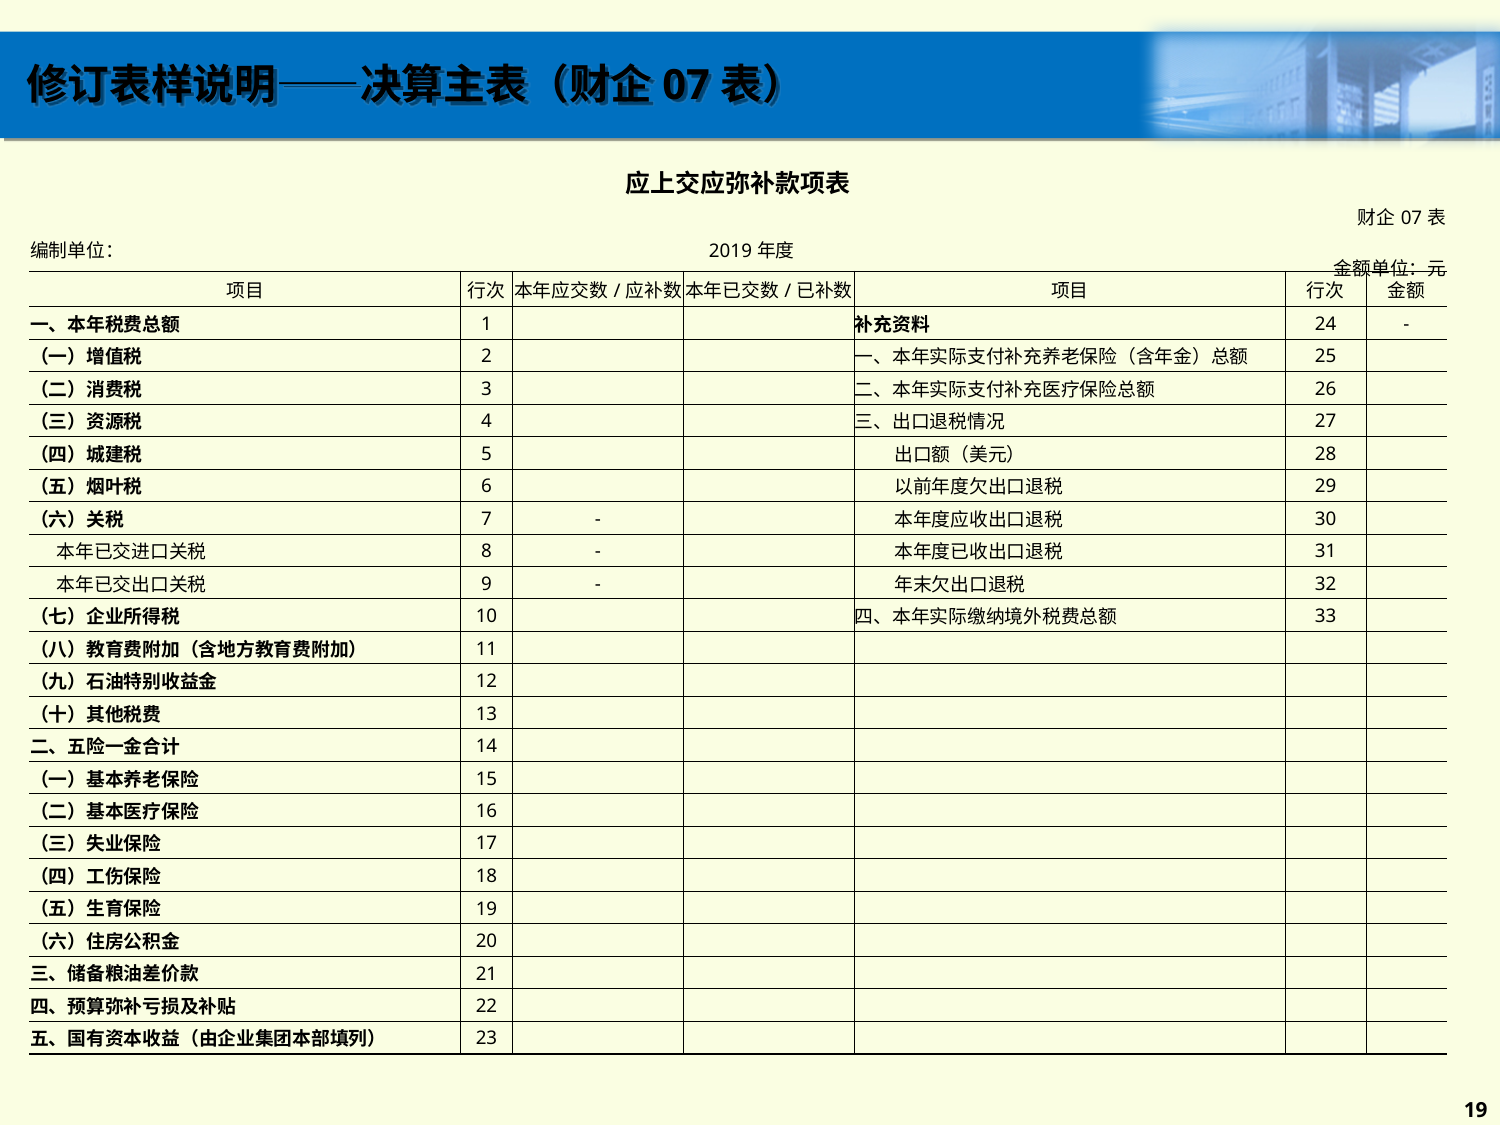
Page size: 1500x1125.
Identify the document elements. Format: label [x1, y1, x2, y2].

table_cell [855, 859, 1285, 891]
table_cell [1286, 272, 1366, 306]
table_cell [513, 470, 683, 501]
table_cell [461, 502, 512, 534]
table_cell [1286, 340, 1366, 371]
table_cell [513, 599, 683, 631]
table_cell [684, 599, 854, 631]
table_cell [513, 272, 683, 306]
table_cell [1286, 535, 1366, 566]
table_cell [29, 567, 460, 598]
table_cell [684, 307, 854, 339]
table_cell [684, 405, 854, 436]
table_cell [461, 664, 512, 696]
table_cell [855, 535, 1285, 566]
table_cell [513, 405, 683, 436]
table_cell [684, 794, 854, 826]
table_cell [29, 535, 460, 566]
table_cell [1367, 697, 1447, 728]
table_cell [855, 762, 1285, 793]
table_cell [513, 989, 683, 1021]
table_cell [855, 632, 1285, 663]
table_cell [684, 664, 854, 696]
table_cell [855, 502, 1285, 534]
table_cell [29, 599, 460, 631]
table_cell [29, 272, 460, 306]
table_cell [461, 924, 512, 956]
table_cell [1367, 729, 1447, 761]
table_cell [29, 957, 460, 988]
table_cell [461, 372, 512, 404]
table_cell [855, 957, 1285, 988]
table_cell [513, 632, 683, 663]
table_cell [461, 1022, 512, 1053]
table_cell [513, 372, 683, 404]
table_cell [461, 729, 512, 761]
table_cell [461, 762, 512, 793]
table_cell [29, 729, 460, 761]
table_cell [513, 729, 683, 761]
table_cell [855, 892, 1285, 923]
picture [1136, 14, 1500, 153]
table_cell [855, 664, 1285, 696]
table_cell [29, 924, 460, 956]
table_cell [461, 892, 512, 923]
table_cell [29, 203, 1447, 271]
table_cell [684, 567, 854, 598]
table_cell [1367, 599, 1447, 631]
table_cell [684, 697, 854, 728]
table_cell [1367, 957, 1447, 988]
table_cell [855, 794, 1285, 826]
table_cell [461, 437, 512, 469]
table_cell [1286, 697, 1366, 728]
table_cell [29, 859, 460, 891]
table_cell [855, 372, 1285, 404]
table_cell [29, 437, 460, 469]
table_cell [684, 892, 854, 923]
table_cell [855, 924, 1285, 956]
table_cell [29, 502, 460, 534]
table_cell [684, 989, 854, 1021]
table_cell [684, 535, 854, 566]
table_cell [29, 762, 460, 793]
table_cell [513, 794, 683, 826]
table_cell [684, 762, 854, 793]
table_cell [461, 989, 512, 1021]
table_cell [461, 470, 512, 501]
table_cell [513, 1022, 683, 1053]
table_cell [684, 1022, 854, 1053]
table_cell [513, 762, 683, 793]
table_cell [29, 372, 460, 404]
table_cell [1286, 567, 1366, 598]
table_cell [1367, 794, 1447, 826]
table_cell [461, 859, 512, 891]
table_cell [1286, 762, 1366, 793]
table_cell [29, 470, 460, 501]
title [11, 50, 1141, 254]
table_cell [513, 567, 683, 598]
table_cell [684, 729, 854, 761]
table_cell [513, 437, 683, 469]
table_cell [1286, 794, 1366, 826]
table_cell [855, 567, 1285, 598]
table_cell [461, 599, 512, 631]
table_cell [513, 859, 683, 891]
table_cell [855, 697, 1285, 728]
table_cell [513, 827, 683, 858]
table_cell [29, 892, 460, 923]
table_cell [461, 272, 512, 306]
table_cell [1367, 372, 1447, 404]
table_cell [513, 502, 683, 534]
table_cell [684, 924, 854, 956]
table_cell [1286, 729, 1366, 761]
table_cell [855, 989, 1285, 1021]
table_cell [684, 372, 854, 404]
table_cell [684, 470, 854, 501]
table_cell [1286, 632, 1366, 663]
table_cell [513, 664, 683, 696]
table_cell [684, 437, 854, 469]
table_cell [461, 632, 512, 663]
table_cell [1367, 827, 1447, 858]
table_cell [1367, 989, 1447, 1021]
table_cell [1286, 892, 1366, 923]
table_cell [29, 1022, 460, 1053]
table_cell [1367, 859, 1447, 891]
table_cell [513, 697, 683, 728]
table_cell [855, 437, 1285, 469]
table_cell [1367, 567, 1447, 598]
table_cell [1286, 502, 1366, 534]
table_cell [1286, 599, 1366, 631]
table_cell [855, 272, 1285, 306]
table_cell [1367, 892, 1447, 923]
table_cell [513, 892, 683, 923]
table_cell [513, 957, 683, 988]
table_cell [855, 470, 1285, 501]
table_cell [1367, 470, 1447, 501]
table_cell [1367, 272, 1447, 306]
table_cell [461, 957, 512, 988]
table_cell [684, 272, 854, 306]
table_cell [461, 307, 512, 339]
table_cell [1367, 340, 1447, 371]
table_cell [1367, 924, 1447, 956]
table_cell [29, 664, 460, 696]
table_cell [29, 340, 460, 371]
text_box [1412, 1089, 1500, 1125]
table_cell [29, 989, 460, 1021]
table_cell [513, 535, 683, 566]
table_cell [461, 567, 512, 598]
table_cell [1367, 307, 1447, 339]
table_cell [1286, 957, 1366, 988]
table_cell [461, 827, 512, 858]
table_cell [1286, 405, 1366, 436]
table_cell [855, 340, 1285, 371]
table_cell [1286, 664, 1366, 696]
table_cell [513, 307, 683, 339]
table_cell [461, 405, 512, 436]
table_cell [461, 794, 512, 826]
table_cell [855, 599, 1285, 631]
table_cell [1367, 502, 1447, 534]
table_cell [461, 535, 512, 566]
table_cell [1286, 307, 1366, 339]
table_cell [461, 697, 512, 728]
table_cell [1367, 535, 1447, 566]
table_cell [1286, 437, 1366, 469]
table_header [29, 161, 1447, 203]
table_cell [513, 340, 683, 371]
table_cell [684, 957, 854, 988]
table_cell [1286, 470, 1366, 501]
table_cell [513, 924, 683, 956]
table_cell [684, 859, 854, 891]
table_cell [684, 632, 854, 663]
table_cell [1367, 762, 1447, 793]
table_cell [684, 502, 854, 534]
table_cell [1367, 405, 1447, 436]
table_cell [1286, 989, 1366, 1021]
table_cell [855, 729, 1285, 761]
table_cell [684, 827, 854, 858]
table_cell [461, 340, 512, 371]
table_cell [1367, 664, 1447, 696]
table_cell [1367, 1022, 1447, 1053]
table_cell [1367, 437, 1447, 469]
table_cell [29, 794, 460, 826]
table_cell [29, 632, 460, 663]
table_cell [29, 307, 460, 339]
table_cell [29, 697, 460, 728]
table_cell [29, 405, 460, 436]
table_cell [1367, 632, 1447, 663]
table_cell [1286, 372, 1366, 404]
table_cell [684, 340, 854, 371]
table_cell [855, 827, 1285, 858]
table_cell [855, 1022, 1285, 1053]
table_cell [1286, 859, 1366, 891]
table_cell [29, 827, 460, 858]
table_cell [855, 307, 1285, 339]
table_cell [1286, 924, 1366, 956]
table_cell [1286, 1022, 1366, 1053]
table_cell [855, 405, 1285, 436]
table_cell [1286, 827, 1366, 858]
